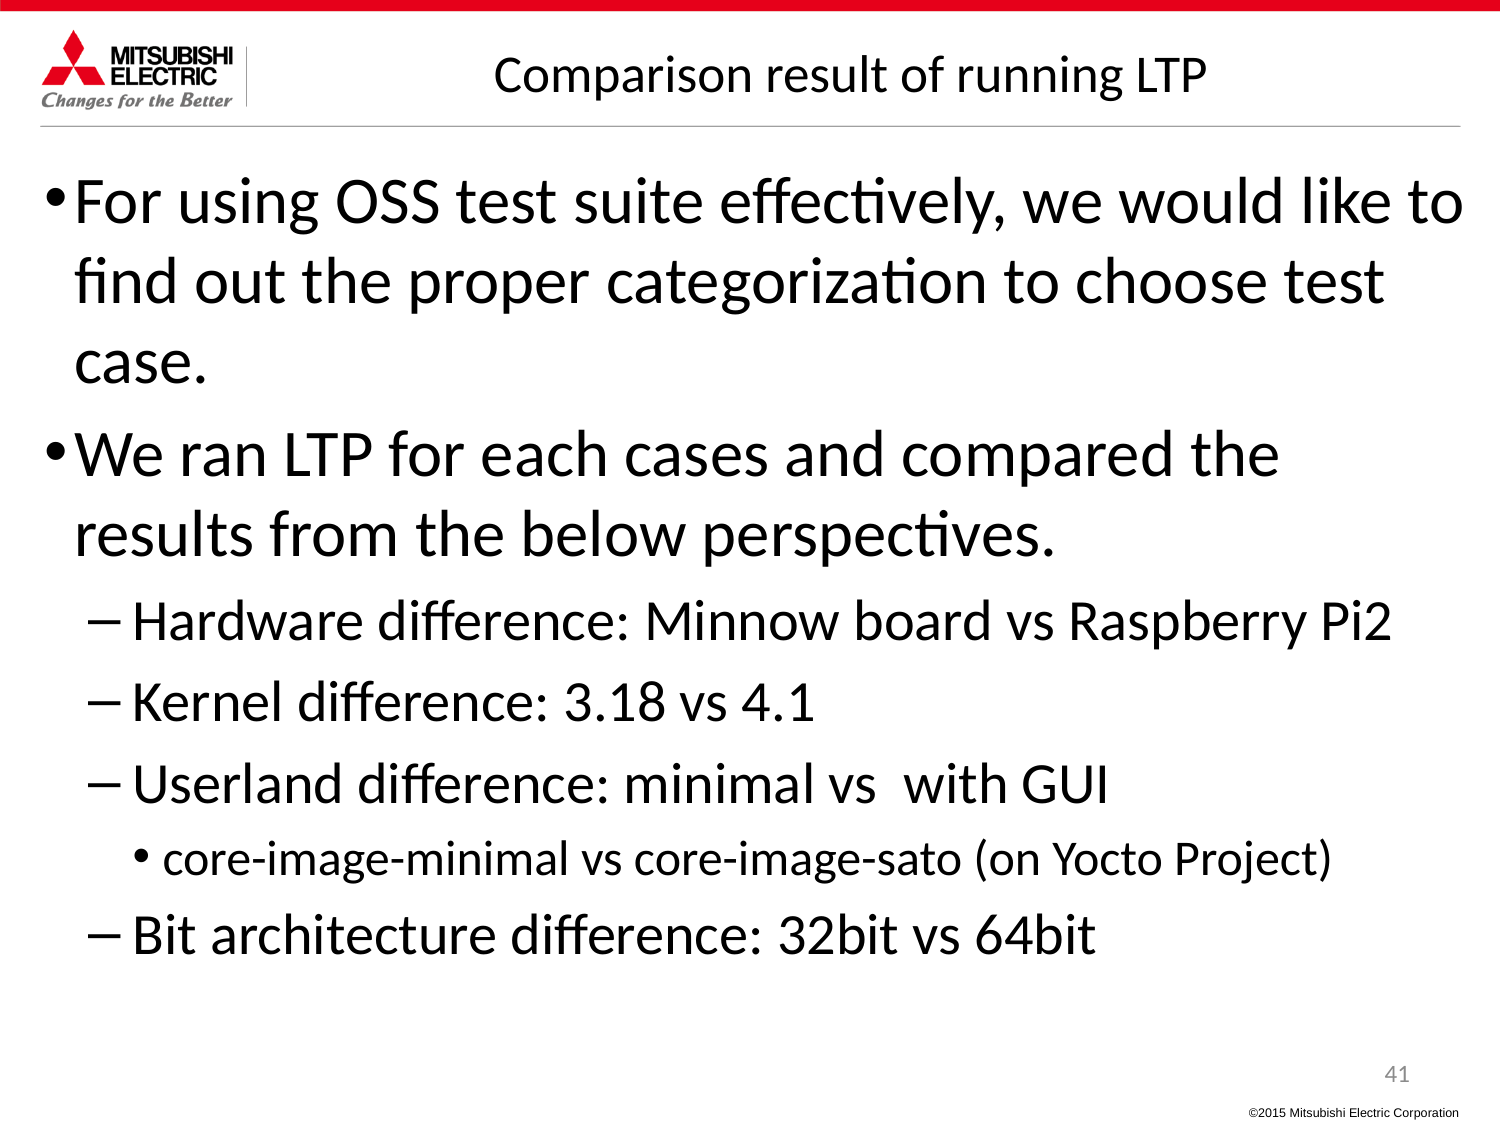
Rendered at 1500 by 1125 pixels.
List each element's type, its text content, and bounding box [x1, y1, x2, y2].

slide_number 41 [1074, 1042, 1425, 1103]
picture [0, 0, 1500, 1125]
title Comparison result of running LTP [242, 30, 1461, 112]
list For using OSS test suite effectively, we would like to find out the proper categorization to choose test case. We ran LTP for each cases and compared the results from the below perspectives. Hardware difference: Minnow board vs Raspberry Pi2 Kernel difference: 3.18 vs 4.1 Userland difference: minimal vs with GUI core-image-minimal vs core-image-sato (on Yocto Project) Bit architecture difference: 32bit vs 64bit [29, 149, 1483, 1093]
